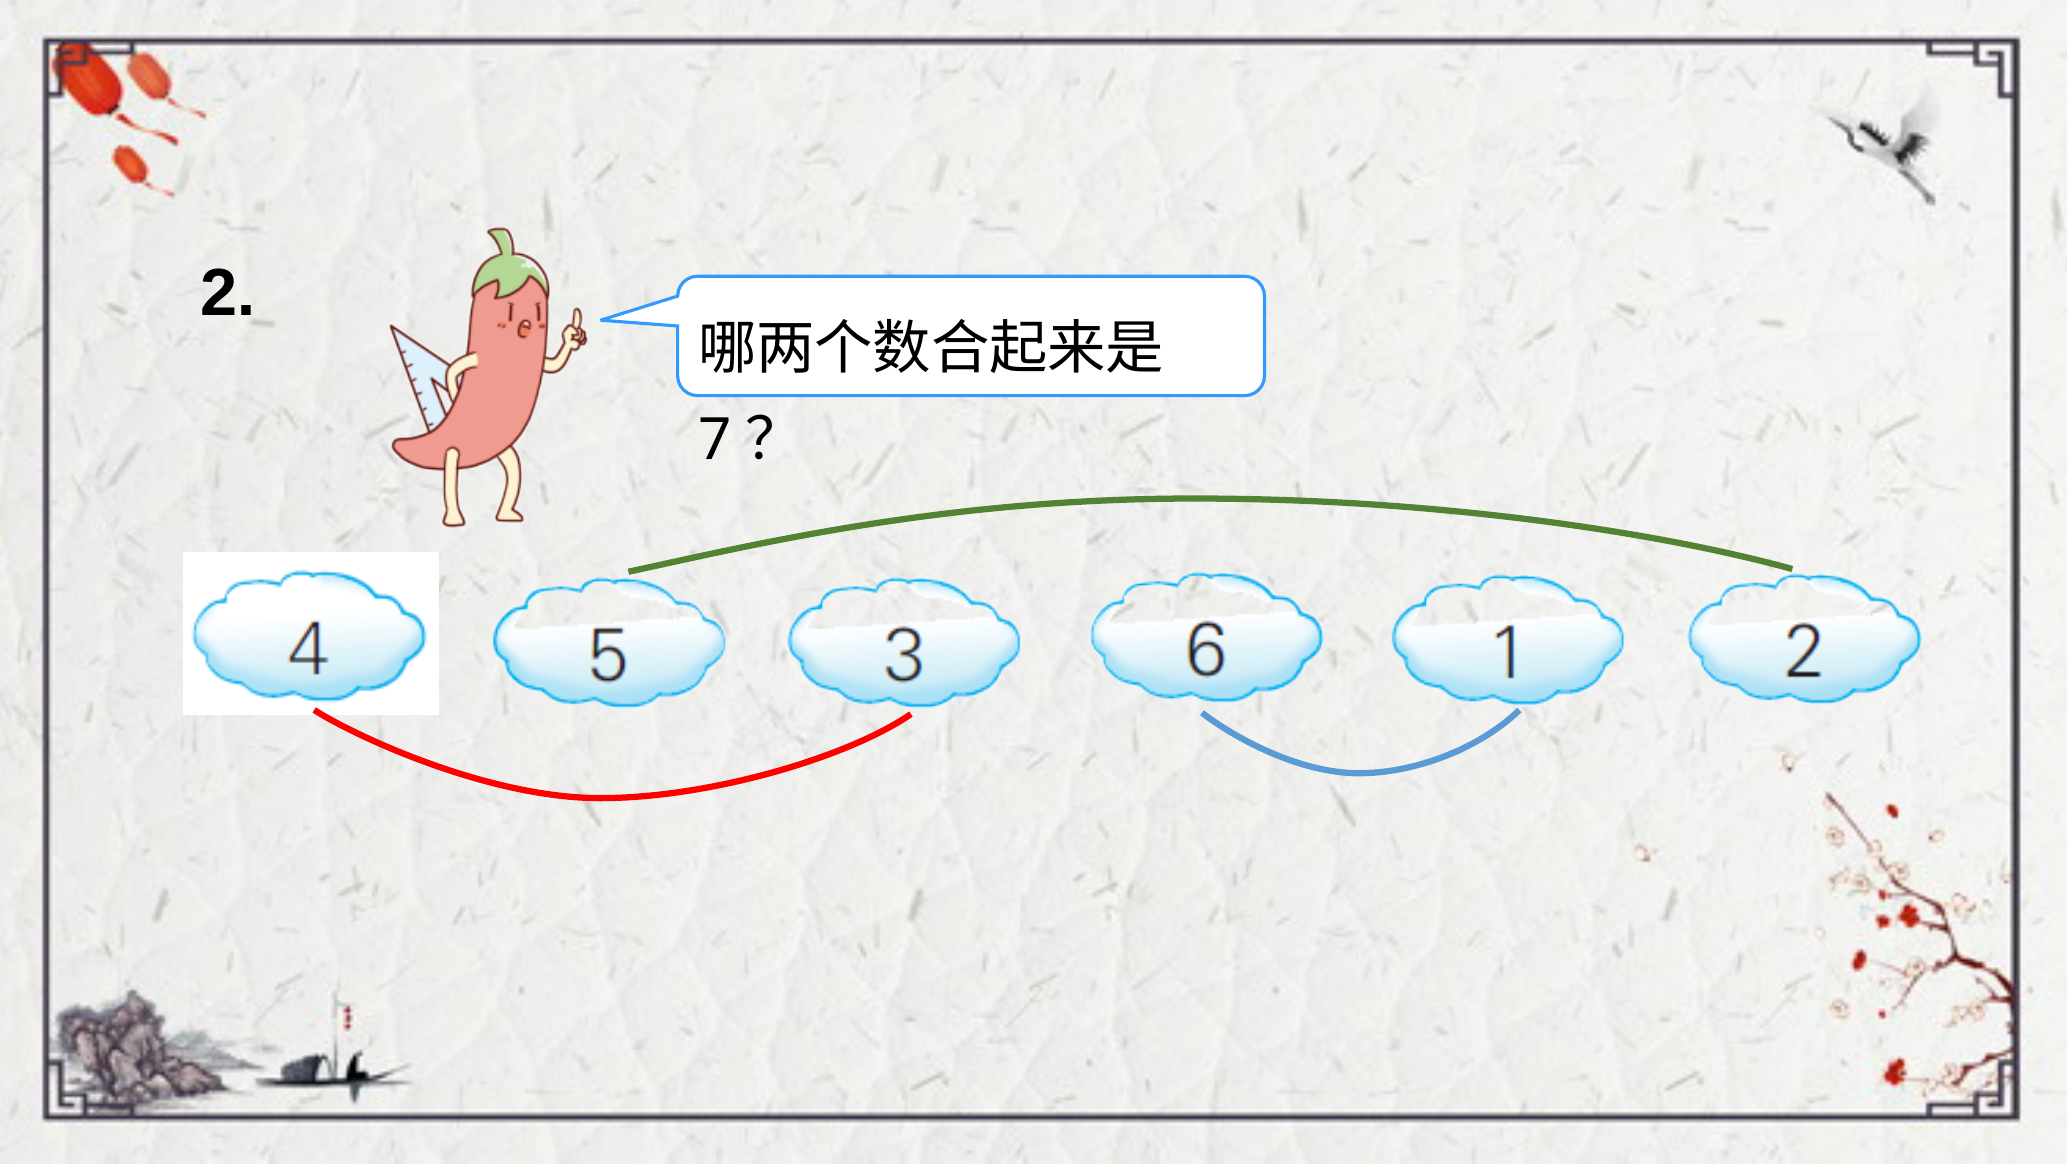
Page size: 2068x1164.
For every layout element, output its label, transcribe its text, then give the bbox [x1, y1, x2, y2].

text_box [320, 710, 906, 800]
text_box 2. [185, 241, 301, 337]
text_box 哪两个数合起来是7？ [600, 276, 1265, 396]
text_box [1204, 711, 1517, 775]
picture [0, 0, 2068, 1164]
text_box [705, 497, 1741, 572]
